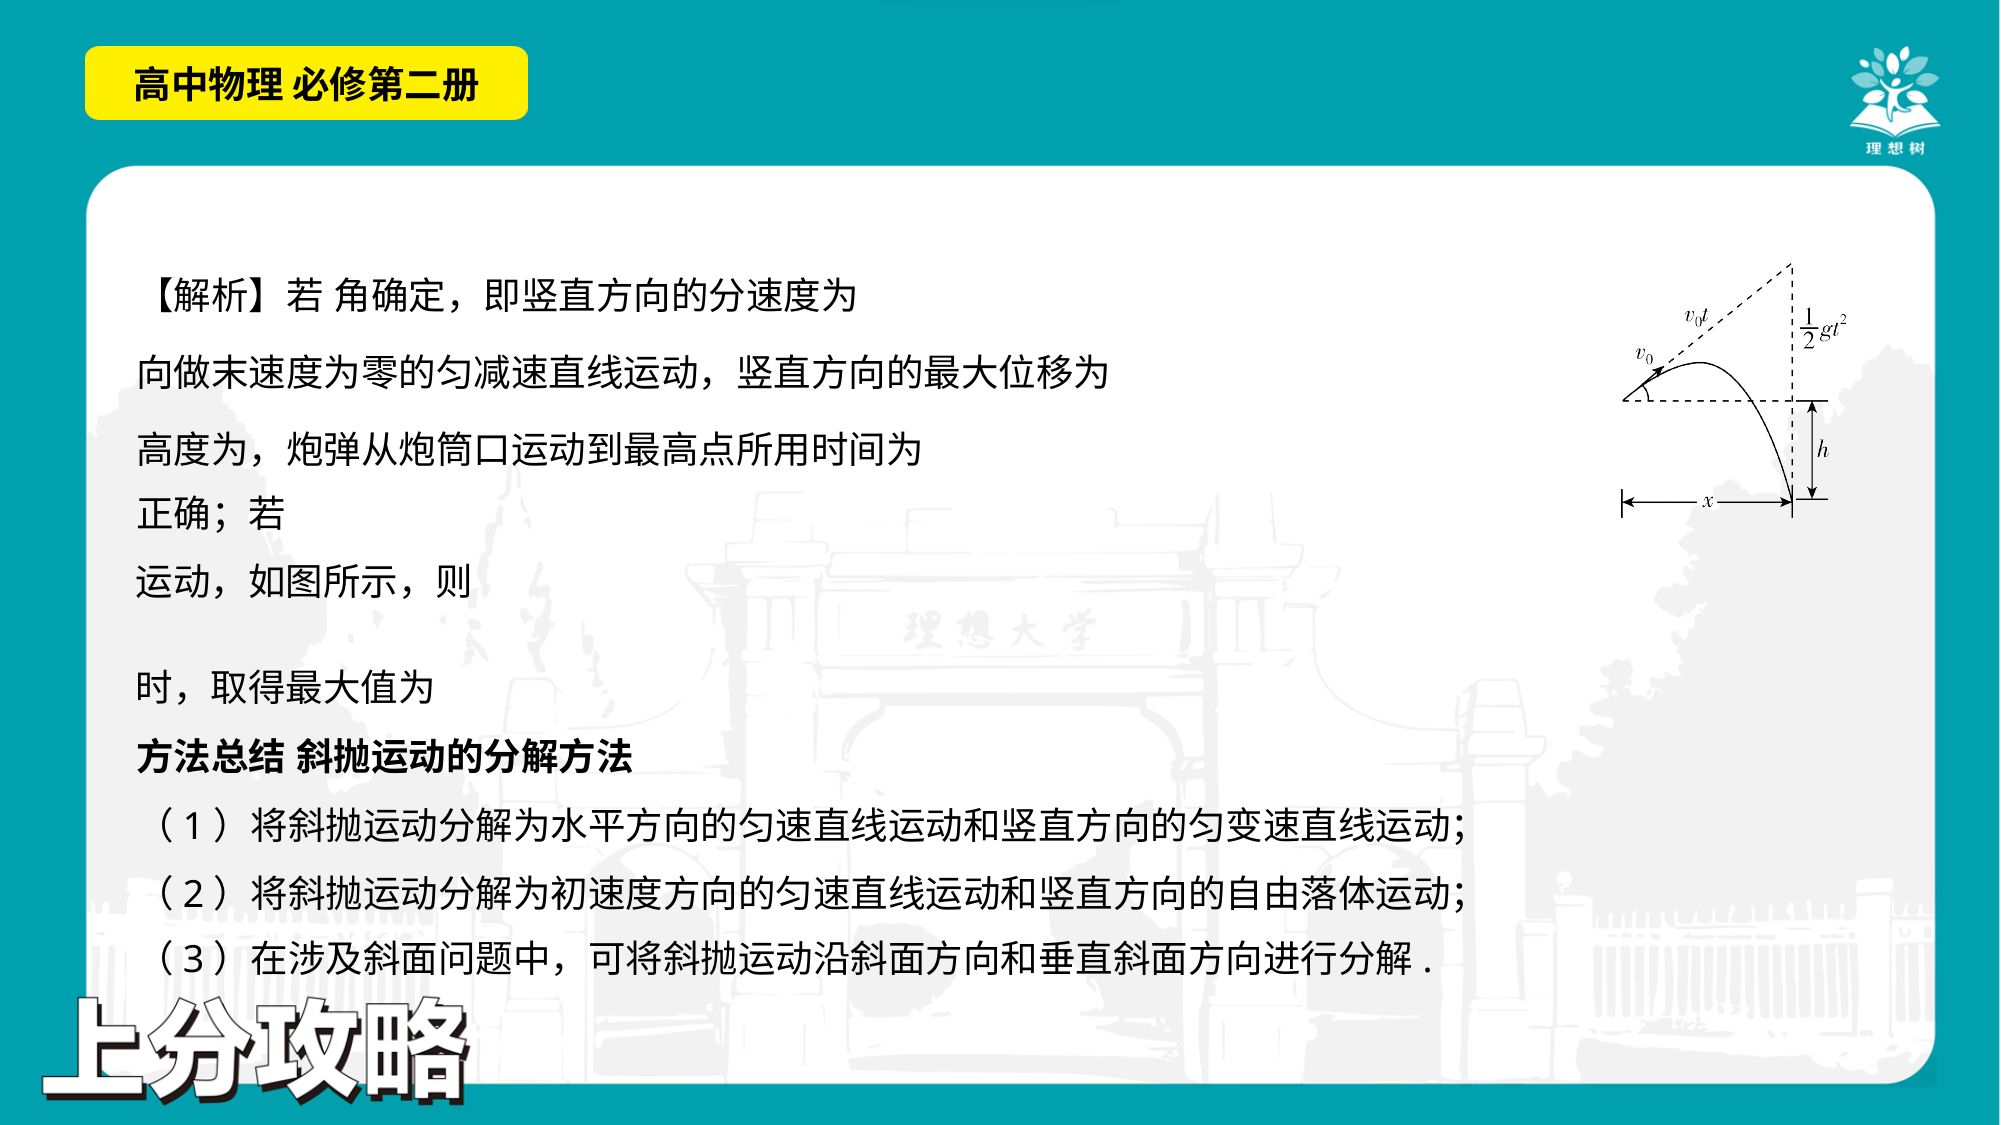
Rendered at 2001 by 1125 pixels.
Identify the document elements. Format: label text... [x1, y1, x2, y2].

picture [0, 0, 2000, 1125]
text_box 方法总结 斜抛运动的分解方法 （1）将斜抛运动分解为水平方向的匀速直线运动和竖直方向的匀变速直线运动； （2）将斜抛运动分解为初速度方向的匀速直线运动和竖直方向的自由落体运动； （3）在涉及斜面问题中，可将斜抛运动沿斜面方向和垂直斜面方向进行分解. [136, 709, 1865, 973]
